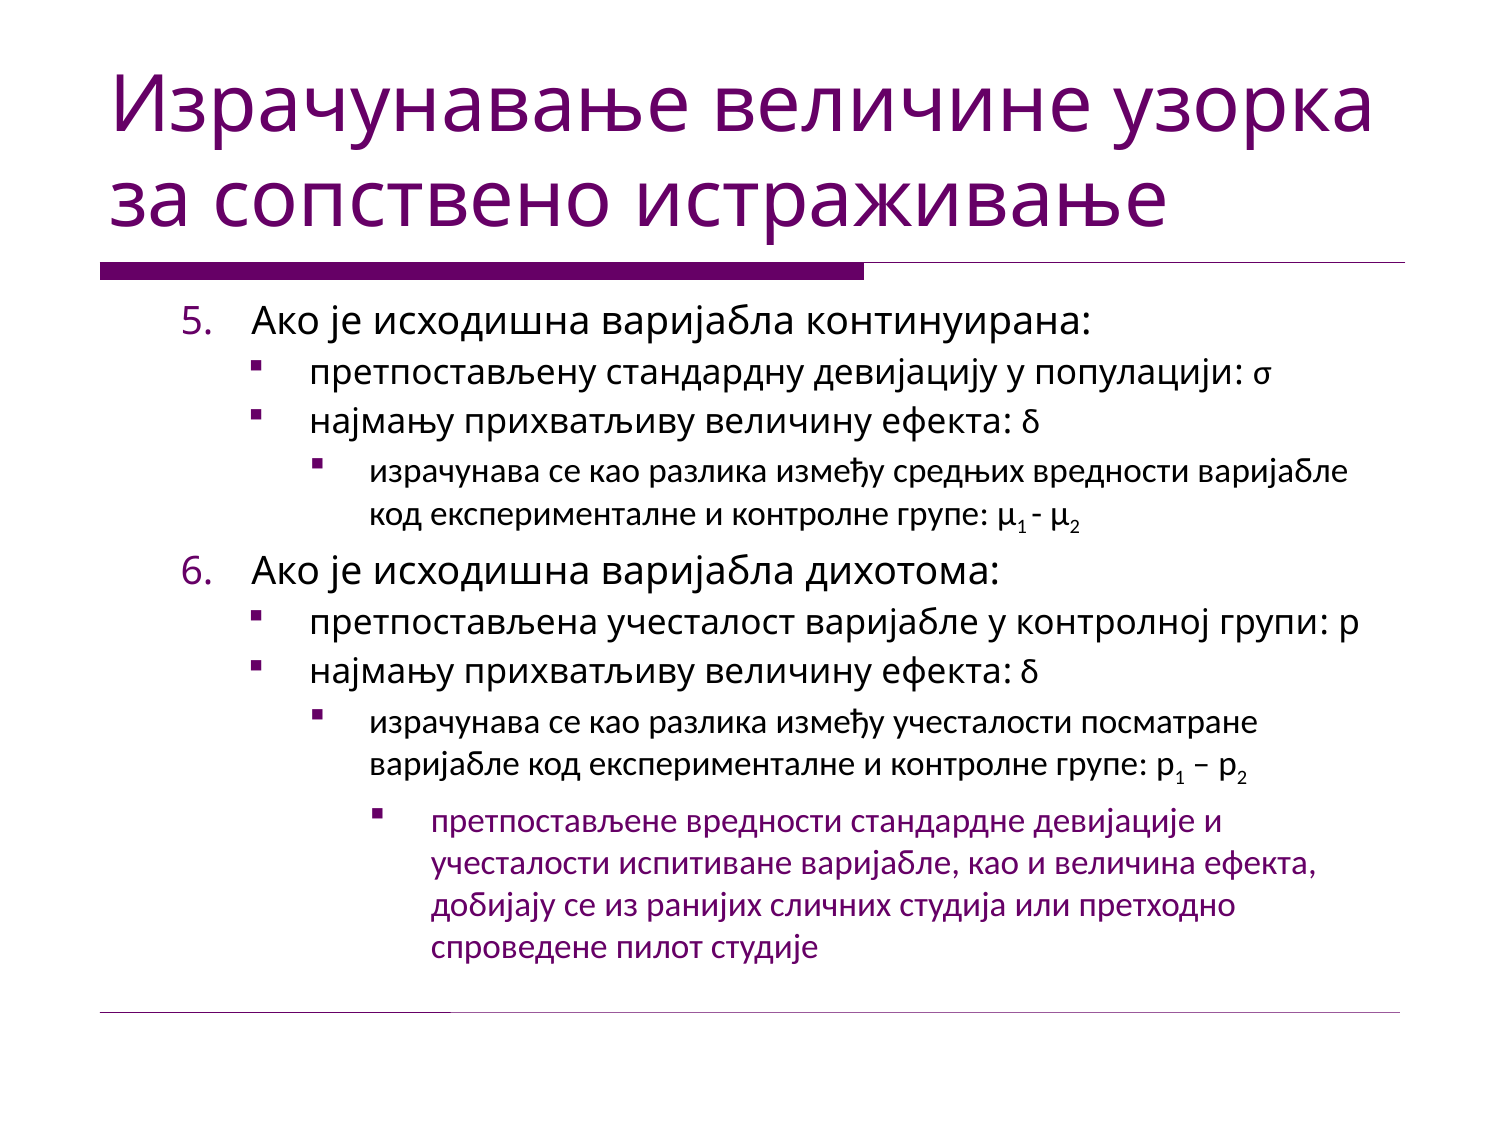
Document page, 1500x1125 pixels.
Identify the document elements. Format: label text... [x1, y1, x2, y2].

title Израчунавање величине узорка за сопствено истраживање [93, 49, 1476, 250]
list Ако је исходишна варијабла континуирана: претпостављену стандардну девијацију у популацији: σ најмању прихватљиву величину ефекта: δ израчунава се као разлика између средњих вредности варијабле код експерименталне и контролне групе: μ1 - μ2 Ако је исходишна варијабла дихотома: претпостављена учесталост варијабле у контролној групи: p најмању прихватљиву величину ефекта: δ израчунава се као разлика између учесталости посматране варијабле код експерименталне и контролне групе: p1 – p2 претпостављене вредности стандардне девијације и учесталости испитиване варијабле, као и величина ефекта, добијају се из ранијих сличних студија или претходно спроведене пилот студије [92, 287, 1413, 988]
